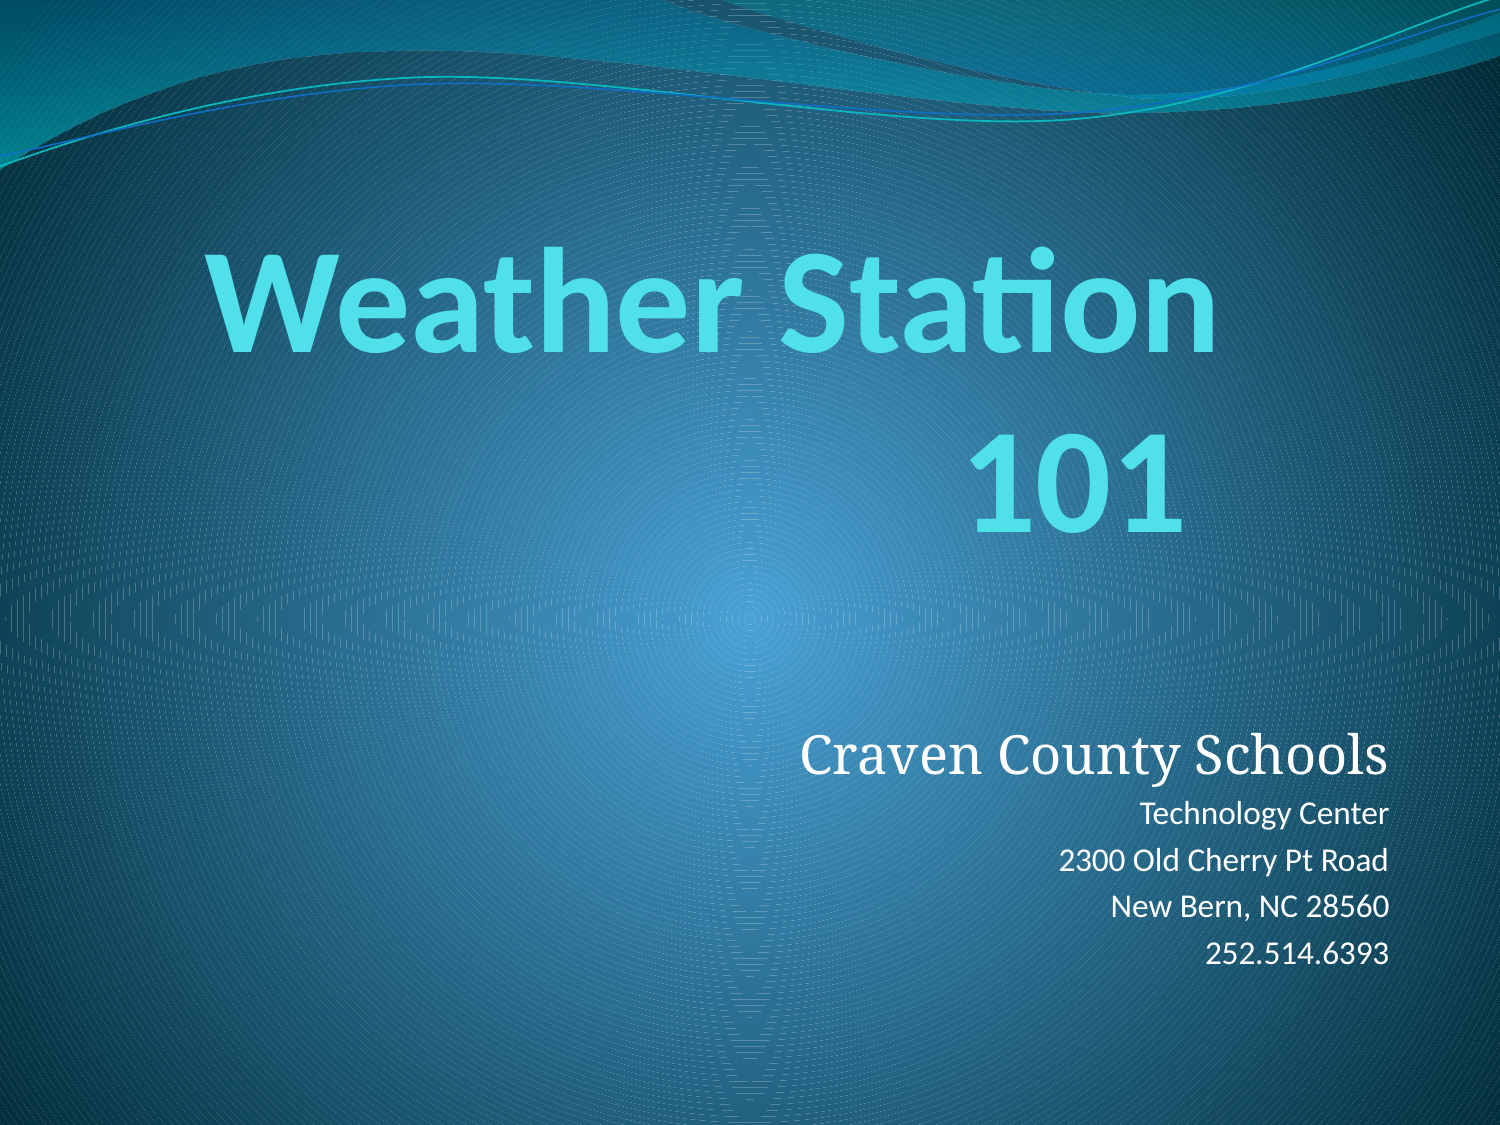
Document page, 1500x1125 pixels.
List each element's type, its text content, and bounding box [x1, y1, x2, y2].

subtitle Craven County Schools Technology Center 2300 Old Cherry Pt Road New Bern, NC 28560 252.514.6393 [87, 712, 1400, 1013]
title Weather Station 101 [112, 200, 1225, 563]
